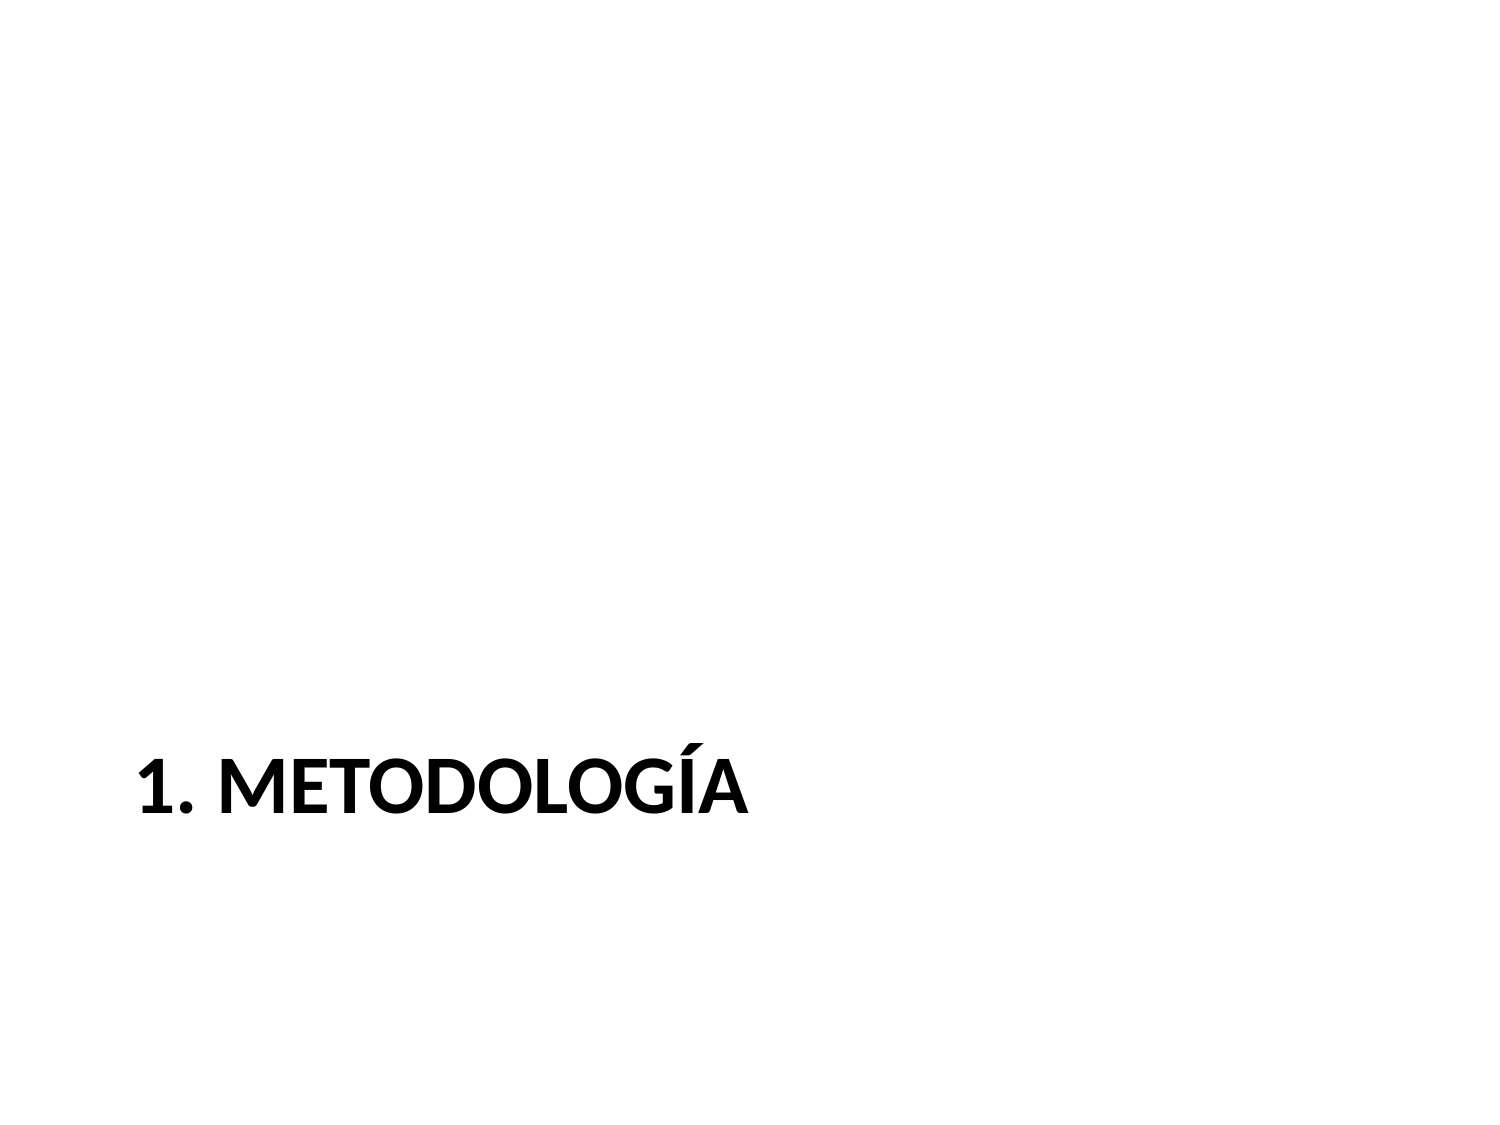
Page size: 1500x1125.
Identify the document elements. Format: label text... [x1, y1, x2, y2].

title 1. metodología [118, 722, 1394, 947]
